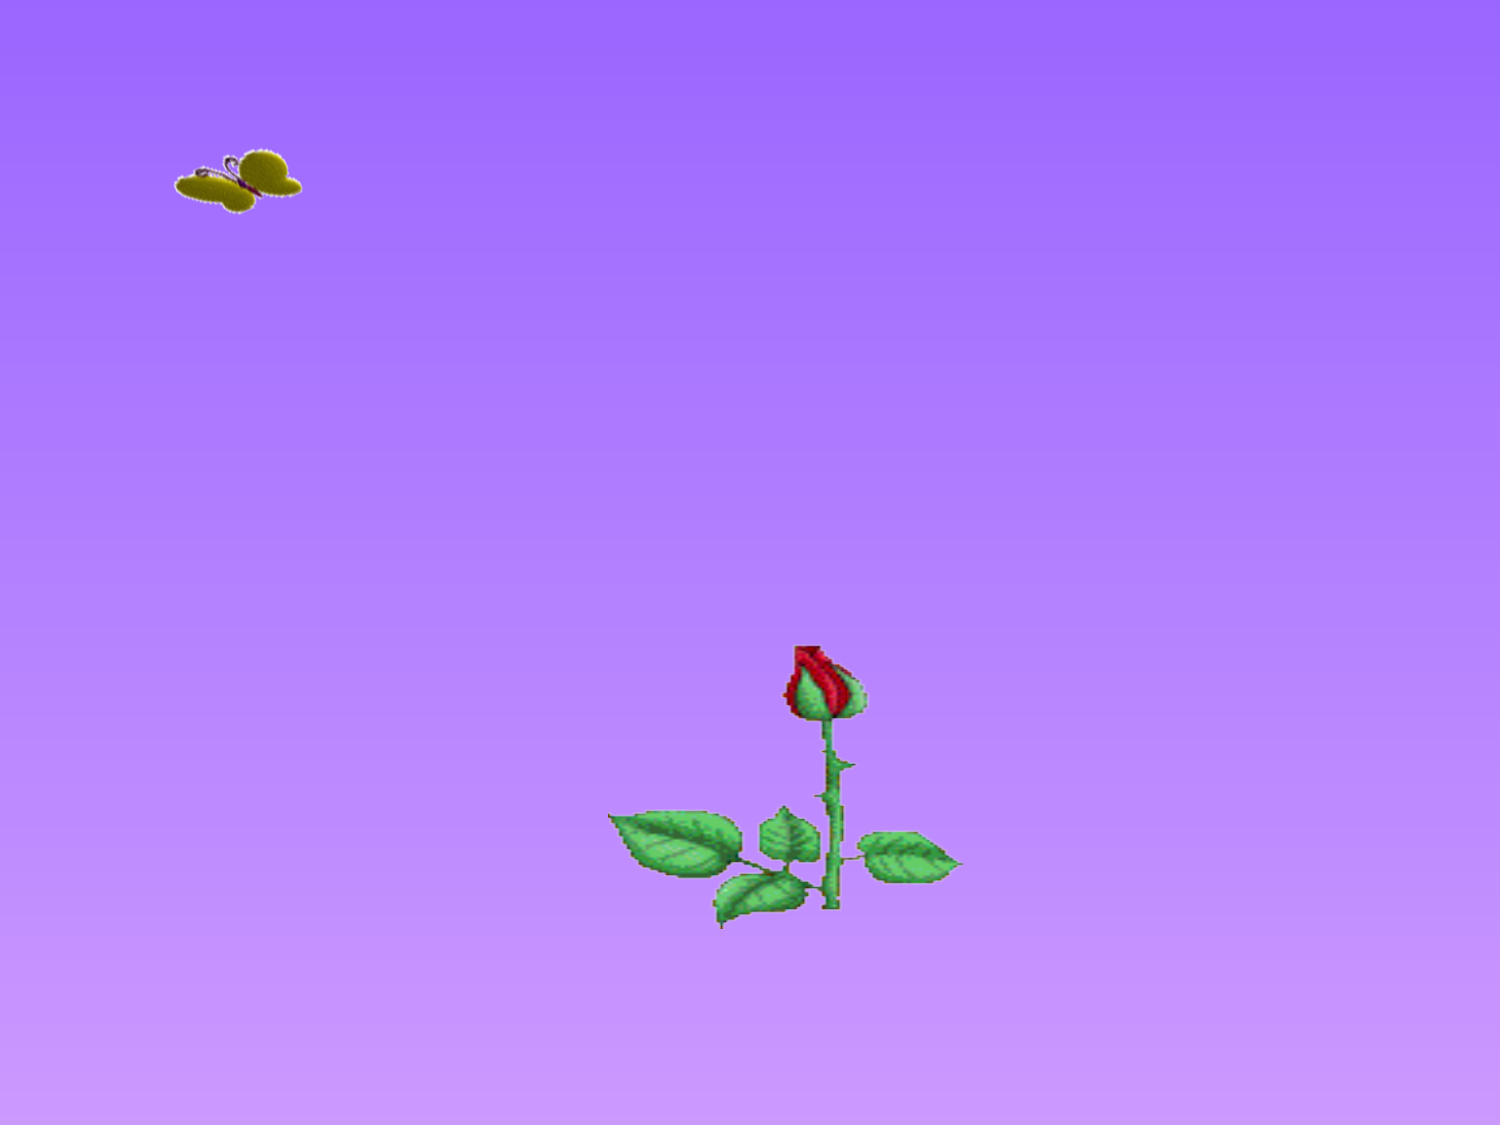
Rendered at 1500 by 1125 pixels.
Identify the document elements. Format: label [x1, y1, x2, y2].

picture [154, 93, 325, 262]
picture [608, 585, 963, 930]
